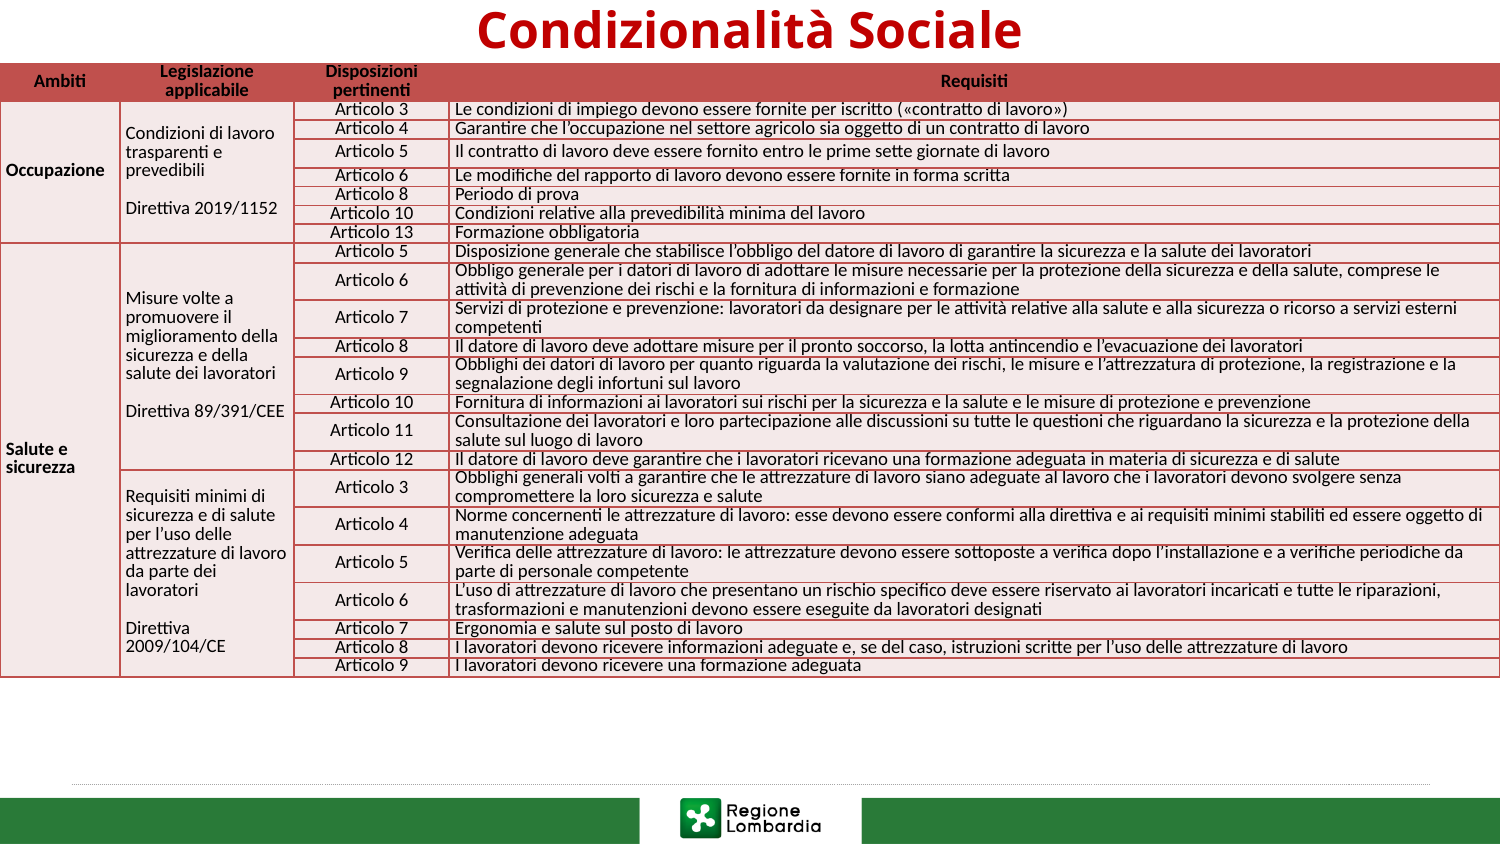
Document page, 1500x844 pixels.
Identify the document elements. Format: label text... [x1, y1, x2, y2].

table_header Legislazione applicabile [121, 65, 293, 100]
title Condizionalità Sociale [0, 0, 1500, 60]
table_cell Il datore di lavoro deve adottare misure per il pronto soccorso, la lotta antincendio e l’evacuazione dei lavoratori [450, 339, 1499, 356]
table_cell Occupazione [1, 102, 119, 242]
table_cell Disposizione generale che stabilisce l’obbligo del datore di lavoro di garantire la sicurezza e la salute dei lavoratori [450, 244, 1499, 262]
table_cell Il datore di lavoro deve garantire che i lavoratori ricevano una formazione adeguata in materia di sicurezza e di salute [450, 452, 1499, 469]
table_cell Norme concernenti le attrezzature di lavoro: esse devono essere conformi alla direttiva e ai requisiti minimi stabiliti ed essere oggetto di manutenzione adeguata [450, 508, 1499, 544]
table_cell Le condizioni di impiego devono essere fornite per iscritto («contratto di lavoro») [450, 102, 1499, 119]
table_cell Ergonomia e salute sul posto di lavoro [450, 621, 1499, 638]
table_header Ambiti [1, 65, 119, 100]
table_cell Fornitura di informazioni ai lavoratori sui rischi per la sicurezza e la salute e le misure di protezione e prevenzione [450, 395, 1499, 412]
table_cell L’uso di attrezzature di lavoro che presentano un rischio specifico deve essere riservato ai lavoratori incaricati e tutte le riparazioni, trasformazioni e manutenzioni devono essere eseguite da lavoratori designati [450, 583, 1499, 619]
table_cell Articolo 3 [295, 102, 448, 119]
table_cell Obbligo generale per i datori di lavoro di adottare le misure necessarie per la protezione della sicurezza e della salute, comprese le attività di prevenzione dei rischi e la fornitura di informazioni e formazione [450, 264, 1499, 299]
table_cell Articolo 9 [295, 659, 448, 676]
table_cell Articolo 4 [295, 121, 448, 138]
table_cell Garantire che l’occupazione nel settore agricolo sia oggetto di un contratto di lavoro [450, 121, 1499, 138]
table_cell Le modifiche del rapporto di lavoro devono essere fornite in forma scritta [450, 169, 1499, 186]
table_cell Articolo 13 [295, 225, 448, 242]
table_cell Periodo di prova [450, 187, 1499, 205]
table_cell Articolo 3 [295, 471, 448, 506]
table_cell Articolo 6 [295, 583, 448, 619]
table_cell Consultazione dei lavoratori e loro partecipazione alle discussioni su tutte le questioni che riguardano la sicurezza e la protezione della salute sul luogo di lavoro [450, 414, 1499, 450]
table_cell Articolo 4 [295, 508, 448, 544]
table_cell Articolo 5 [295, 140, 448, 167]
table_cell Articolo 10 [295, 395, 448, 412]
table_cell Articolo 6 [295, 169, 448, 186]
table_cell Obblighi dei datori di lavoro per quanto riguarda la valutazione dei rischi, le misure e l’attrezzatura di protezione, la registrazione e la segnalazione degli infortuni sul lavoro [450, 358, 1499, 394]
table_cell Articolo 8 [295, 339, 448, 356]
table_cell Articolo 7 [295, 301, 448, 337]
table_cell Obblighi generali volti a garantire che le attrezzature di lavoro siano adeguate al lavoro che i lavoratori devono svolgere senza compromettere la loro sicurezza e salute [450, 471, 1499, 506]
table_cell Articolo 8 [295, 640, 448, 657]
table_cell Articolo 11 [295, 414, 448, 450]
table_cell Il contratto di lavoro deve essere fornito entro le prime sette giornate di lavoro [450, 140, 1499, 167]
table_cell Formazione obbligatoria [450, 225, 1499, 242]
table_cell Condizioni di lavoro trasparenti e prevedibili Direttiva 2019/1152 [121, 102, 293, 242]
table_cell Articolo 5 [295, 244, 448, 262]
table_cell I lavoratori devono ricevere informazioni adeguate e, se del caso, istruzioni scritte per l’uso delle attrezzature di lavoro [450, 640, 1499, 657]
table_cell Articolo 6 [295, 264, 448, 299]
table_cell Servizi di protezione e prevenzione: lavoratori da designare per le attività relative alla salute e alla sicurezza o ricorso a servizi esterni competenti [450, 301, 1499, 337]
table_cell Articolo 8 [295, 187, 448, 205]
table_cell Condizioni relative alla prevedibilità minima del lavoro [450, 206, 1499, 223]
table_cell Misure volte a promuovere il miglioramento della sicurezza e della salute dei lavoratori Direttiva 89/391/CEE [121, 244, 293, 469]
table_cell I lavoratori devono ricevere una formazione adeguata [450, 659, 1499, 676]
table_header Disposizioni pertinenti [295, 65, 448, 100]
table_cell Salute e sicurezza [1, 244, 119, 676]
table_cell Articolo 12 [295, 452, 448, 469]
table_cell Articolo 5 [295, 546, 448, 582]
table_cell Verifica delle attrezzature di lavoro: le attrezzature devono essere sottoposte a verifica dopo l’installazione e a verifiche periodiche da parte di personale competente [450, 546, 1499, 582]
picture [0, 678, 1500, 844]
table_cell Articolo 7 [295, 621, 448, 638]
table_cell Articolo 10 [295, 206, 448, 223]
table_cell Requisiti minimi di sicurezza e di salute per l’uso delle attrezzature di lavoro da parte dei lavoratori Direttiva 2009/104/CE [121, 471, 293, 676]
table_header Requisiti [450, 65, 1499, 100]
table_cell Articolo 9 [295, 358, 448, 394]
